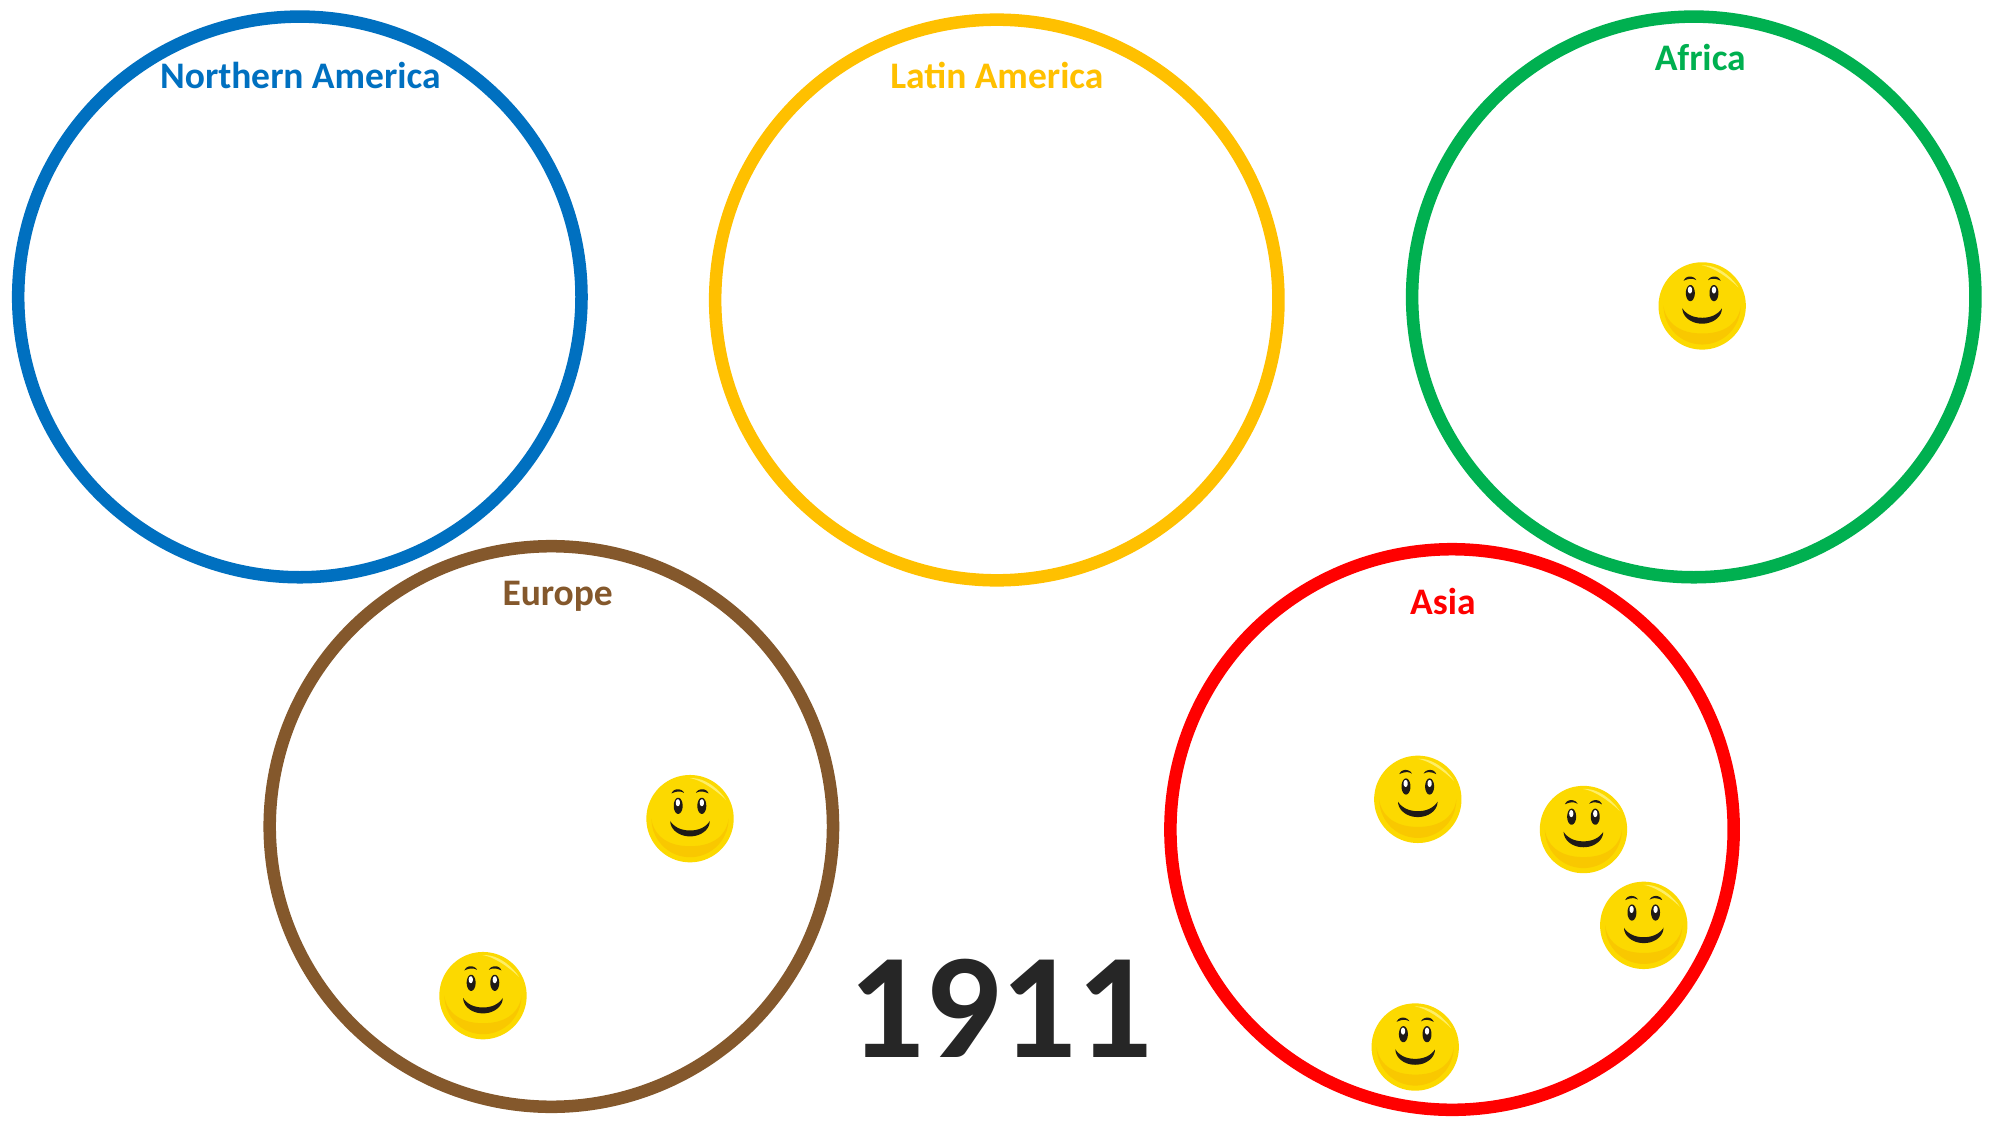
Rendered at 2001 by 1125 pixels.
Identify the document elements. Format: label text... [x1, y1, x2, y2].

text_box Northern America [145, 43, 497, 104]
text_box [1169, 548, 1735, 1111]
text_box [714, 46, 1280, 582]
text_box [1411, 15, 1977, 579]
text_box Latin America [875, 43, 1122, 104]
text_box [881, 18, 1112, 43]
picture [1600, 881, 1688, 970]
text_box [268, 545, 835, 1108]
text_box Africa [1640, 25, 1788, 86]
picture [1374, 755, 1462, 843]
picture [1658, 262, 1746, 350]
text_box [178, 15, 422, 43]
picture [1371, 1003, 1459, 1091]
text_box Asia [1395, 569, 1493, 630]
picture [1539, 785, 1628, 874]
text_box [17, 61, 583, 579]
text_box 1911 [820, 900, 1181, 1095]
text_box Europe [488, 560, 647, 621]
picture [646, 774, 734, 863]
picture [439, 951, 527, 1040]
